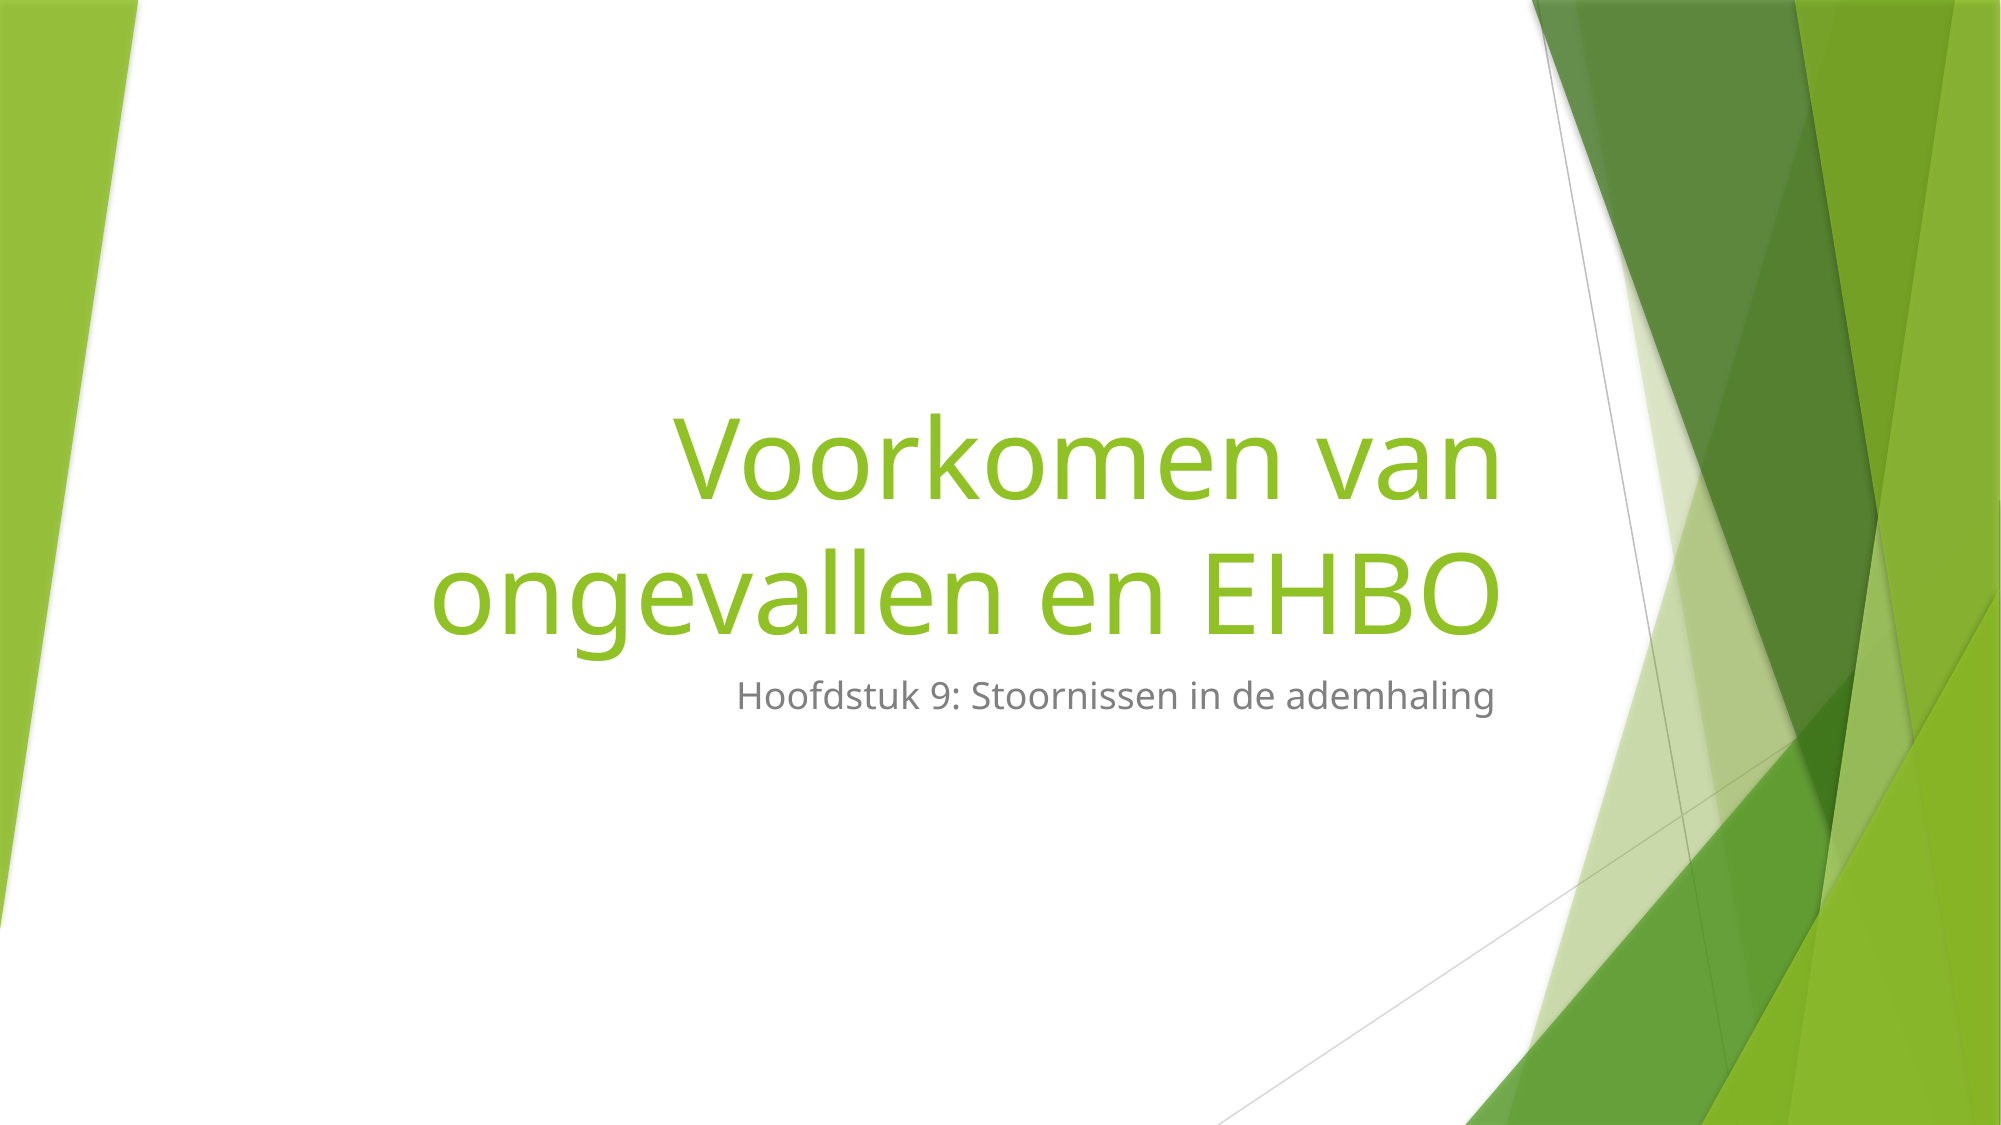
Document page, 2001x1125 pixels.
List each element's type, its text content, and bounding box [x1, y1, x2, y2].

subtitle Hoofdstuk 9: Stoornissen in de ademhaling [247, 664, 1522, 845]
title Voorkomen van ongevallen en EHBO [247, 394, 1522, 664]
